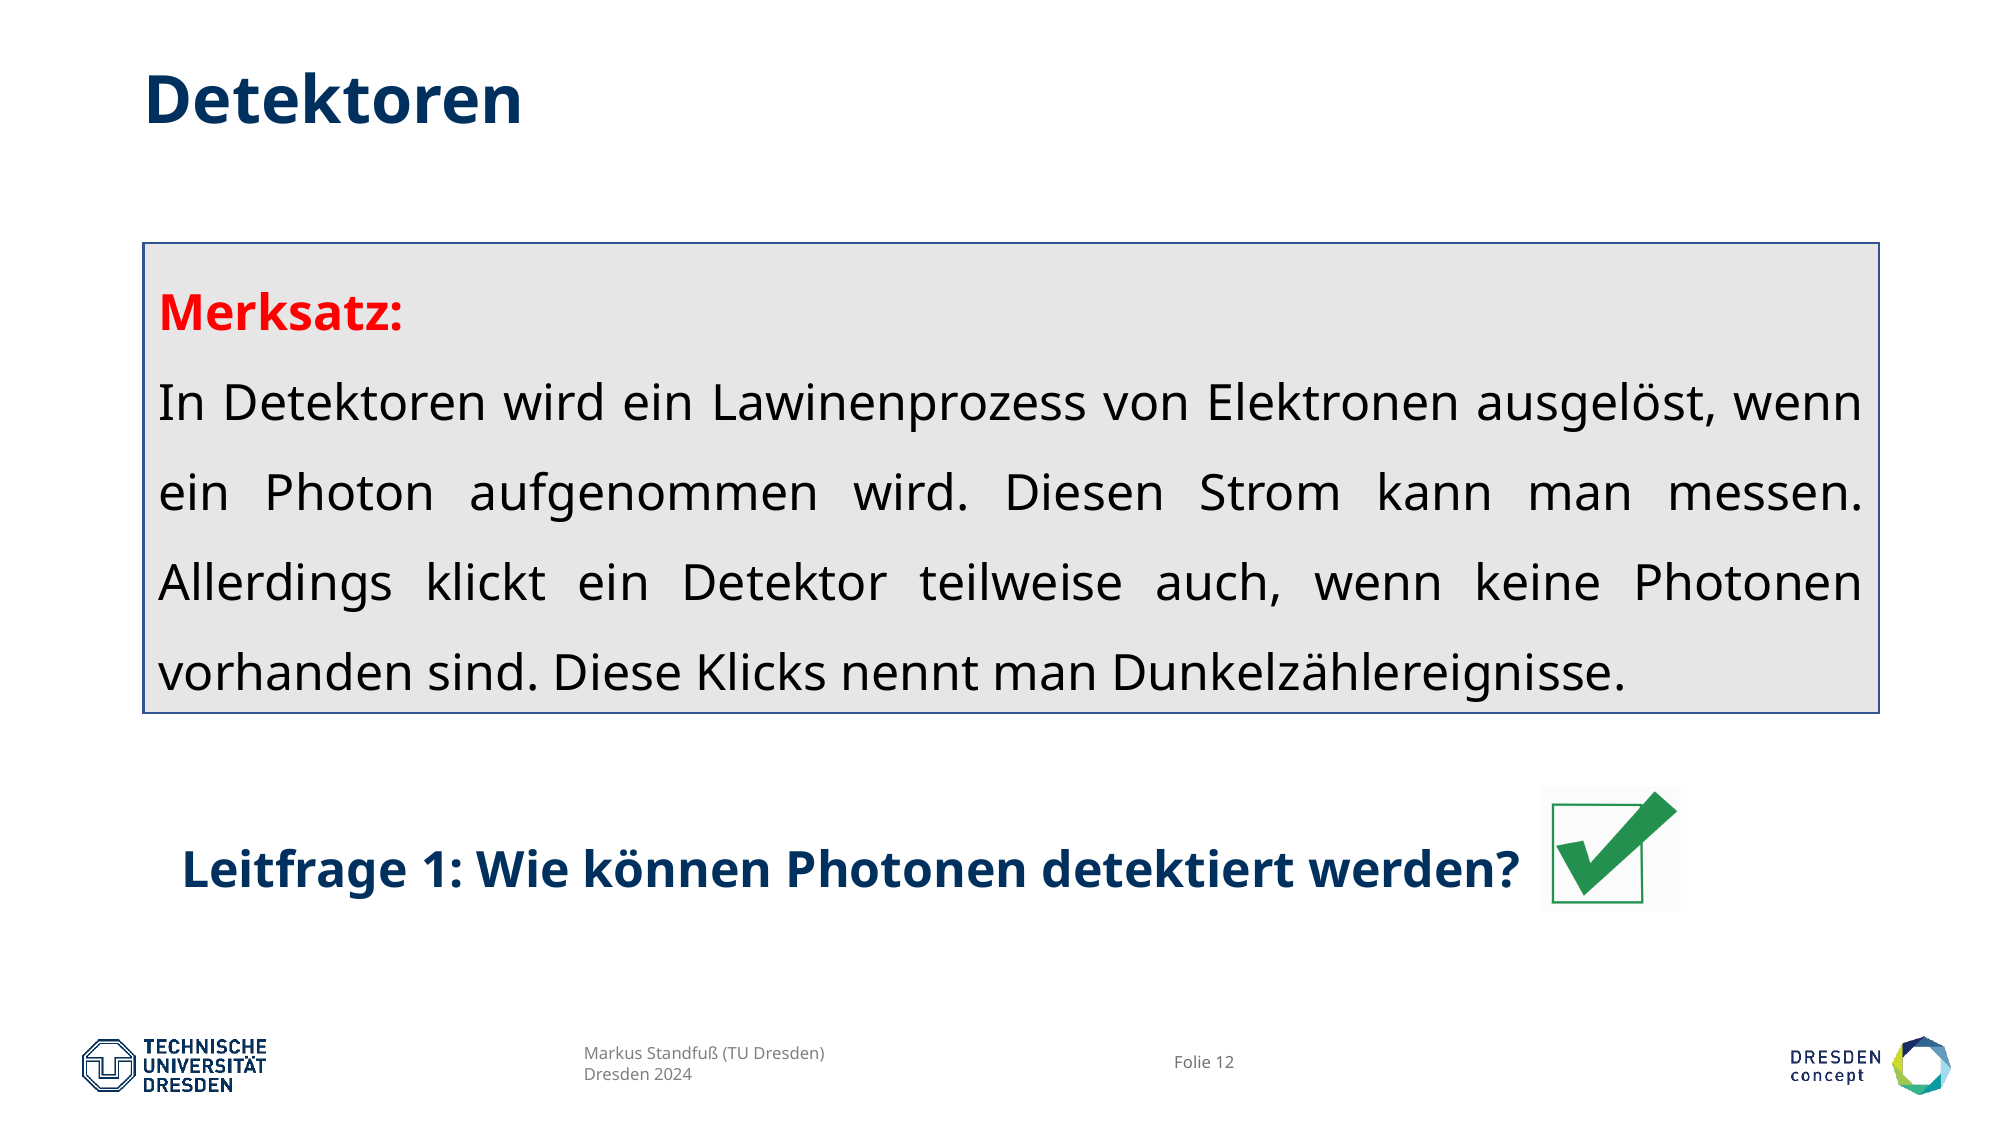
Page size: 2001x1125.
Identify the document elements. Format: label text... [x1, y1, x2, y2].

title Detektoren [143, 56, 1879, 169]
picture [1791, 1036, 1951, 1095]
list Leitfrage 1: Wie können Photonen detektiert werden? [143, 714, 1879, 956]
text_box Merksatz: In Detektoren wird ein Lawinenprozess von Elektronen ausgelöst, wenn ein Photon aufgenommen wird. Diesen Strom kann man messen. Allerdings klickt ein Detektor teilweise auch, wenn keine Photonen vorhanden sind. Diese Klicks nennt man Dunkelzählereignisse. [143, 243, 1879, 714]
picture [82, 1039, 266, 1092]
picture [1541, 787, 1681, 912]
